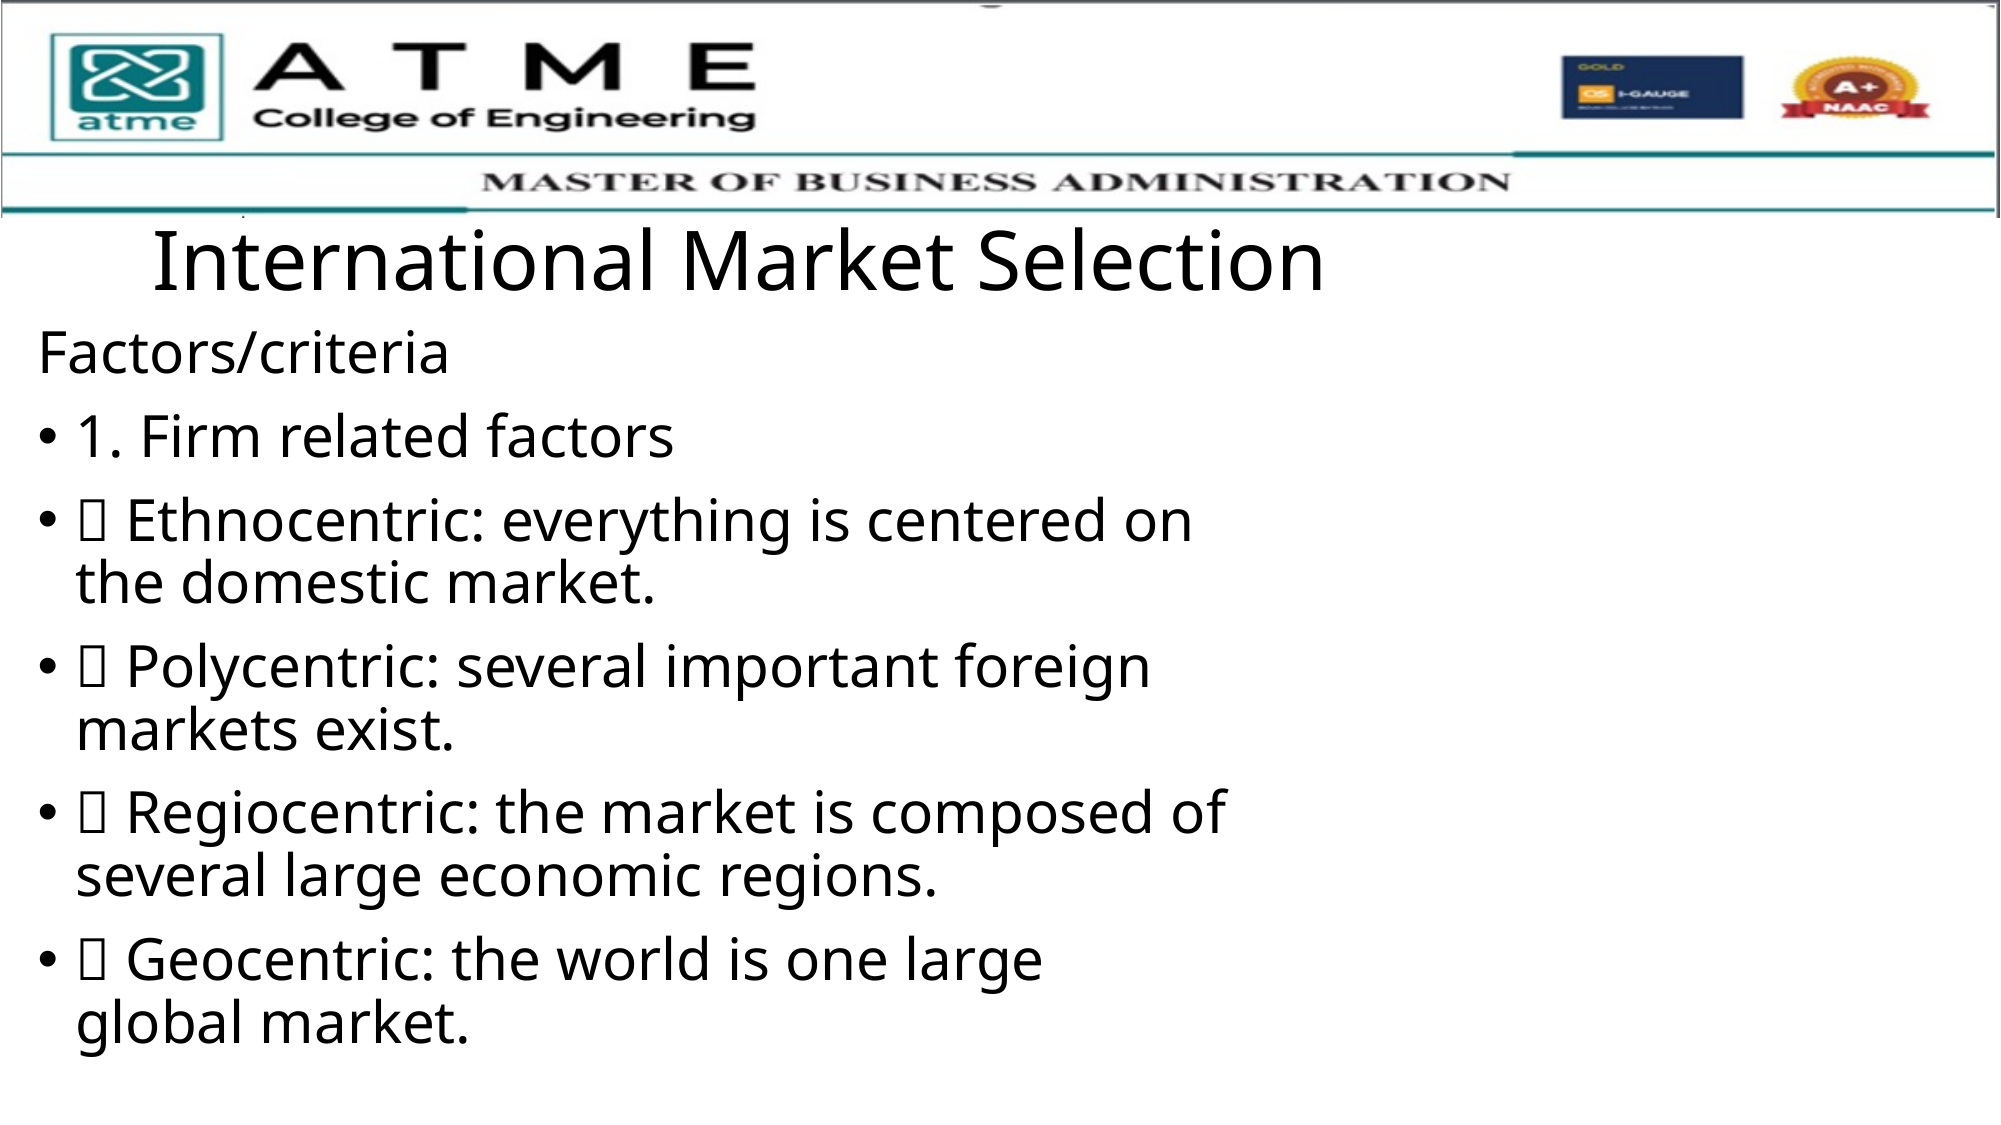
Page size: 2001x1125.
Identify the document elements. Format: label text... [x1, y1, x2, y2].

list Factors/criteria 1. Firm related factors  Ethnocentric: everything is centered on the domestic market.  Polycentric: several important foreign markets exist.  Regiocentric: the market is composed of several large economic regions.  Geocentric: the world is one large global market. [22, 315, 1244, 1096]
picture [1, 0, 2000, 218]
title International Market Selection [137, 211, 1863, 316]
